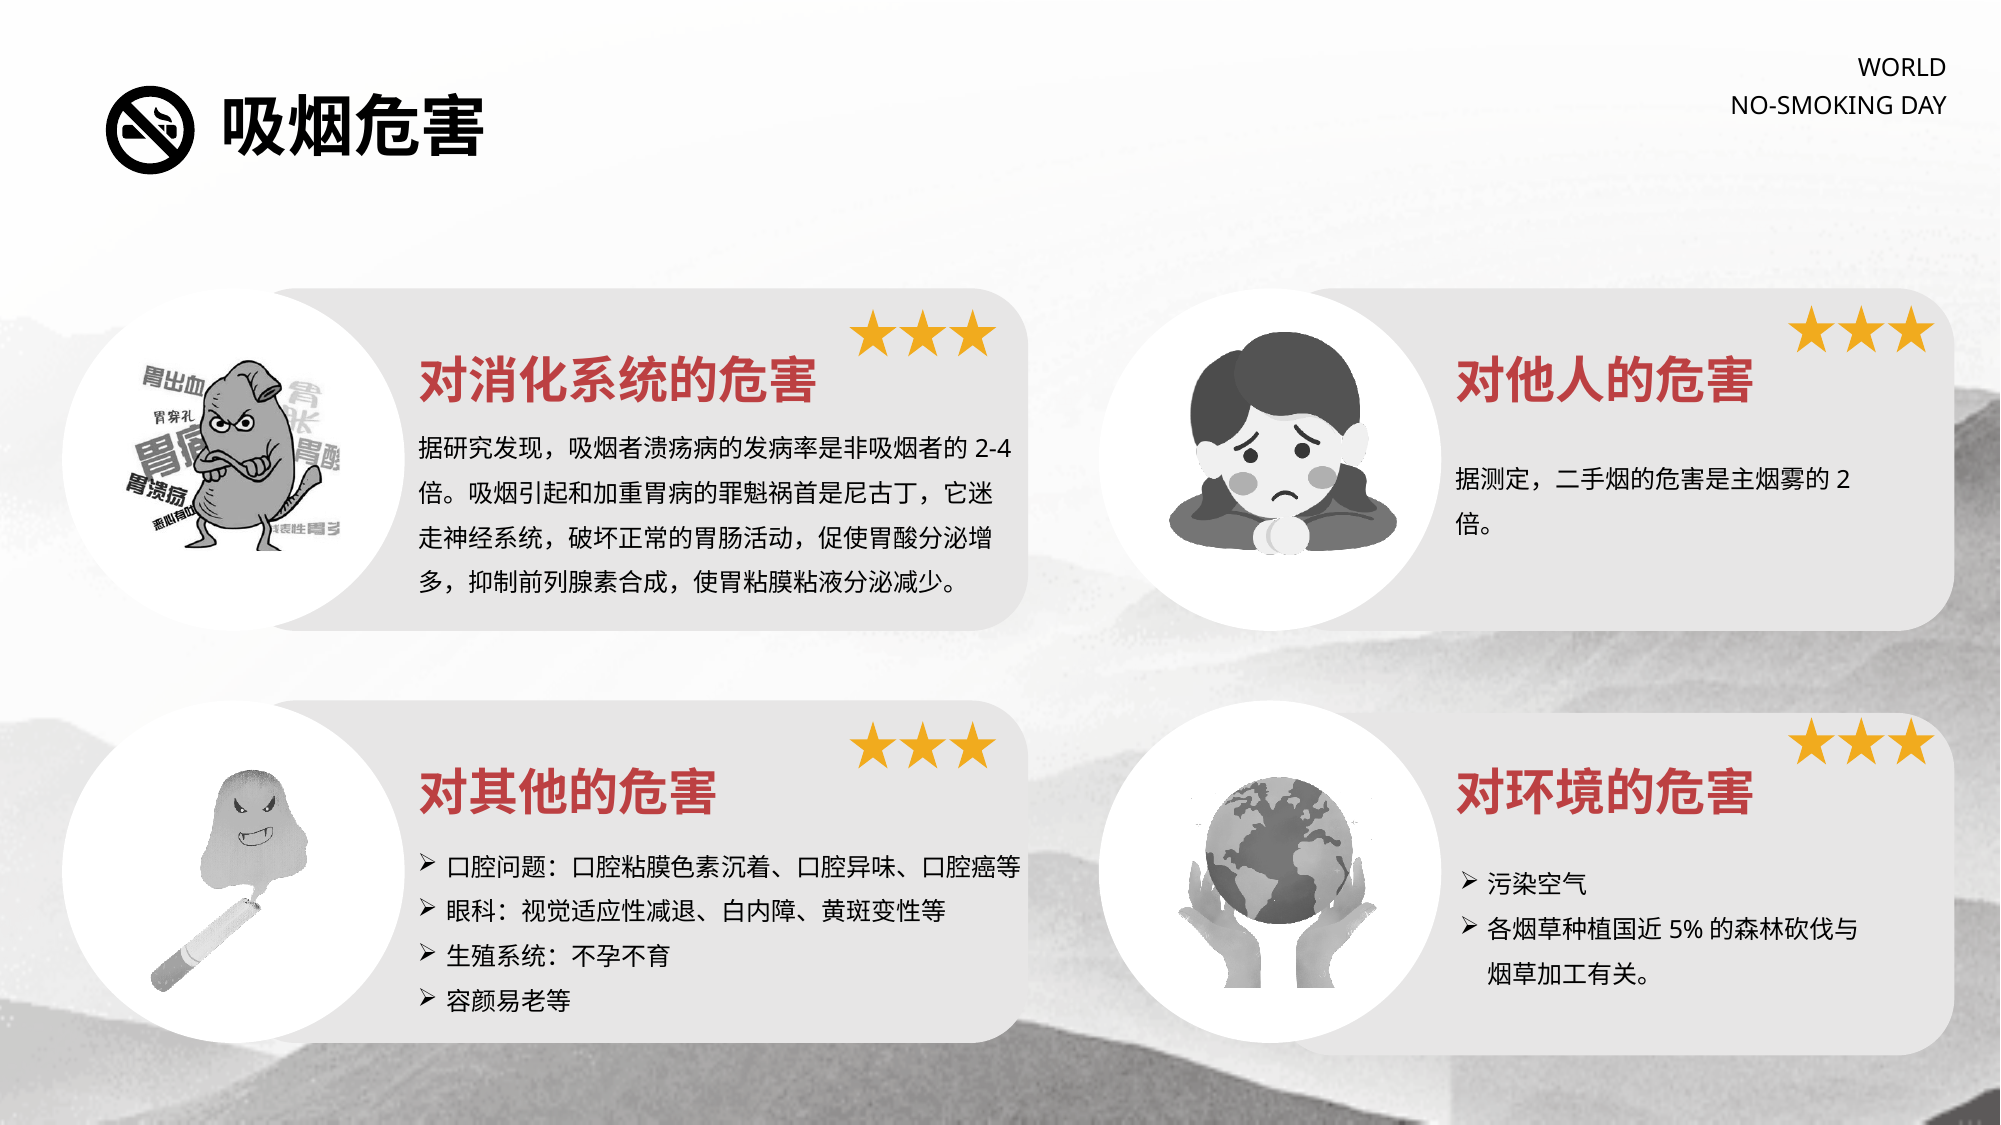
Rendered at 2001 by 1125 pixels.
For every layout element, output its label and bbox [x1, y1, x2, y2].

text_box [1098, 288, 1955, 631]
text_box [62, 700, 1073, 1043]
text_box [105, 76, 505, 175]
text_box [62, 288, 1029, 631]
text_box [1098, 700, 1955, 1056]
picture [0, 0, 2000, 1125]
